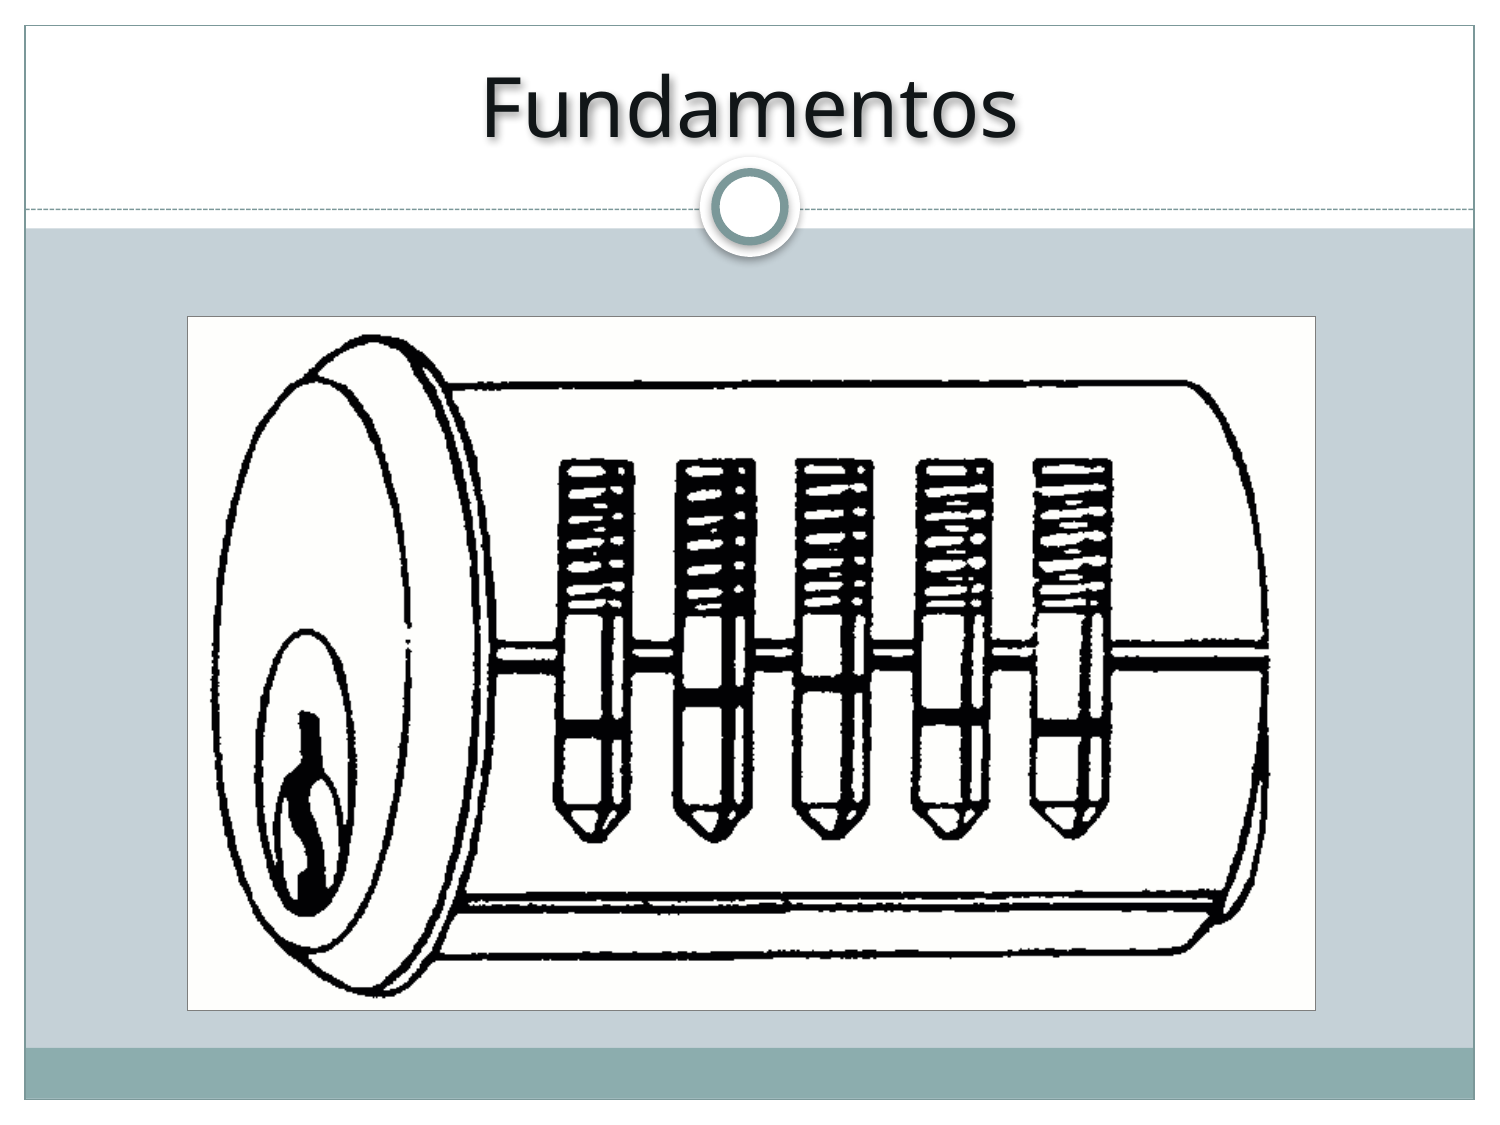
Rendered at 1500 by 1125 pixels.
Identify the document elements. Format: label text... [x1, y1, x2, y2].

title Fundamentos [49, 37, 1450, 162]
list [187, 316, 1316, 1011]
